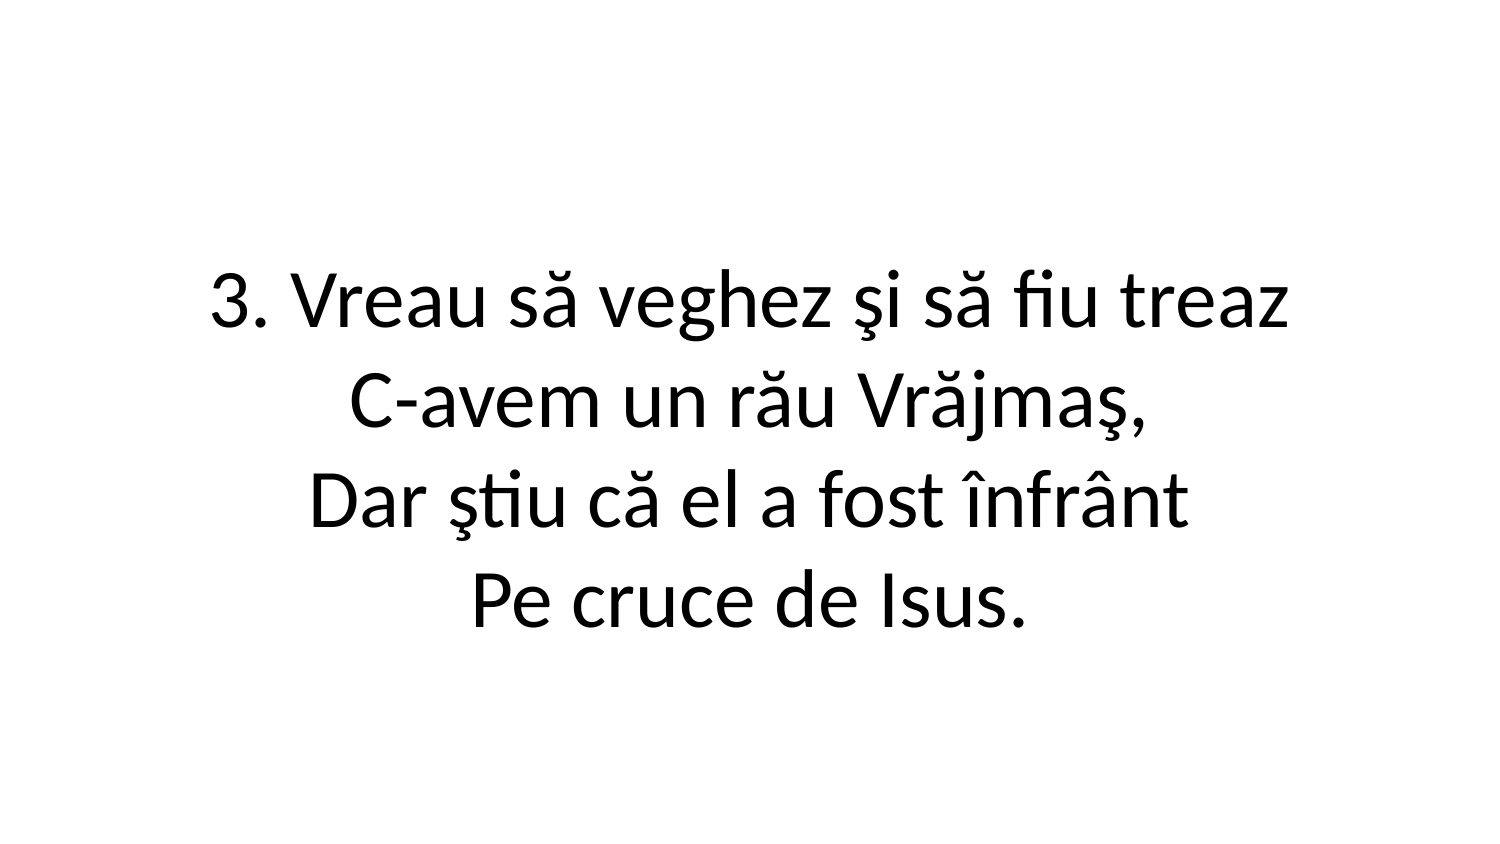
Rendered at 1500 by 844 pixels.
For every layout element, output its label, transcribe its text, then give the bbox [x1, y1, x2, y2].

text_box 3. Vreau să veghez şi să fiu treaz C-avem un rău Vrăjmaş, Dar ştiu că el a fost înfrânt Pe cruce de Isus. [193, 192, 1307, 652]
